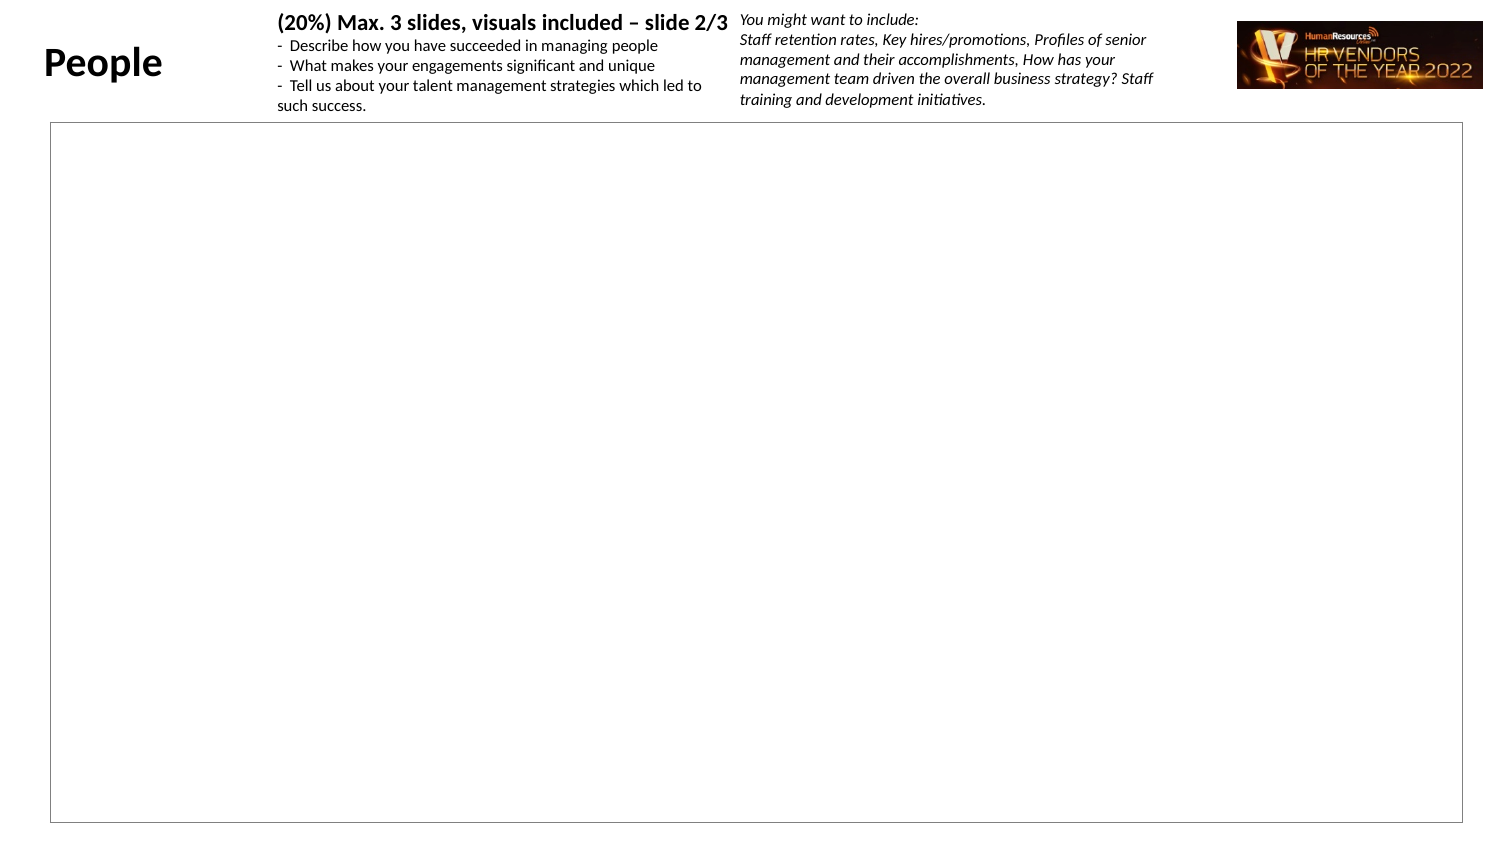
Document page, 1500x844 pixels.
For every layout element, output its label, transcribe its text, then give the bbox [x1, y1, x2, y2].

picture [1237, 21, 1483, 89]
table_header [51, 123, 1462, 822]
text_box People [29, 15, 262, 103]
text_box You might want to include: Staff retention rates, Key hires/promotions, Profiles of senior management and their accomplishments, How has your management team driven the overall business strategy? Staff training and development initiatives. [725, 0, 1200, 116]
text_box (20%) Max. 3 slides, visuals included – slide 2/3 - Describe how you have succeeded in managing people - What makes your engagements significant and unique - Tell us about your talent management strategies which led to such success. [262, 0, 750, 122]
